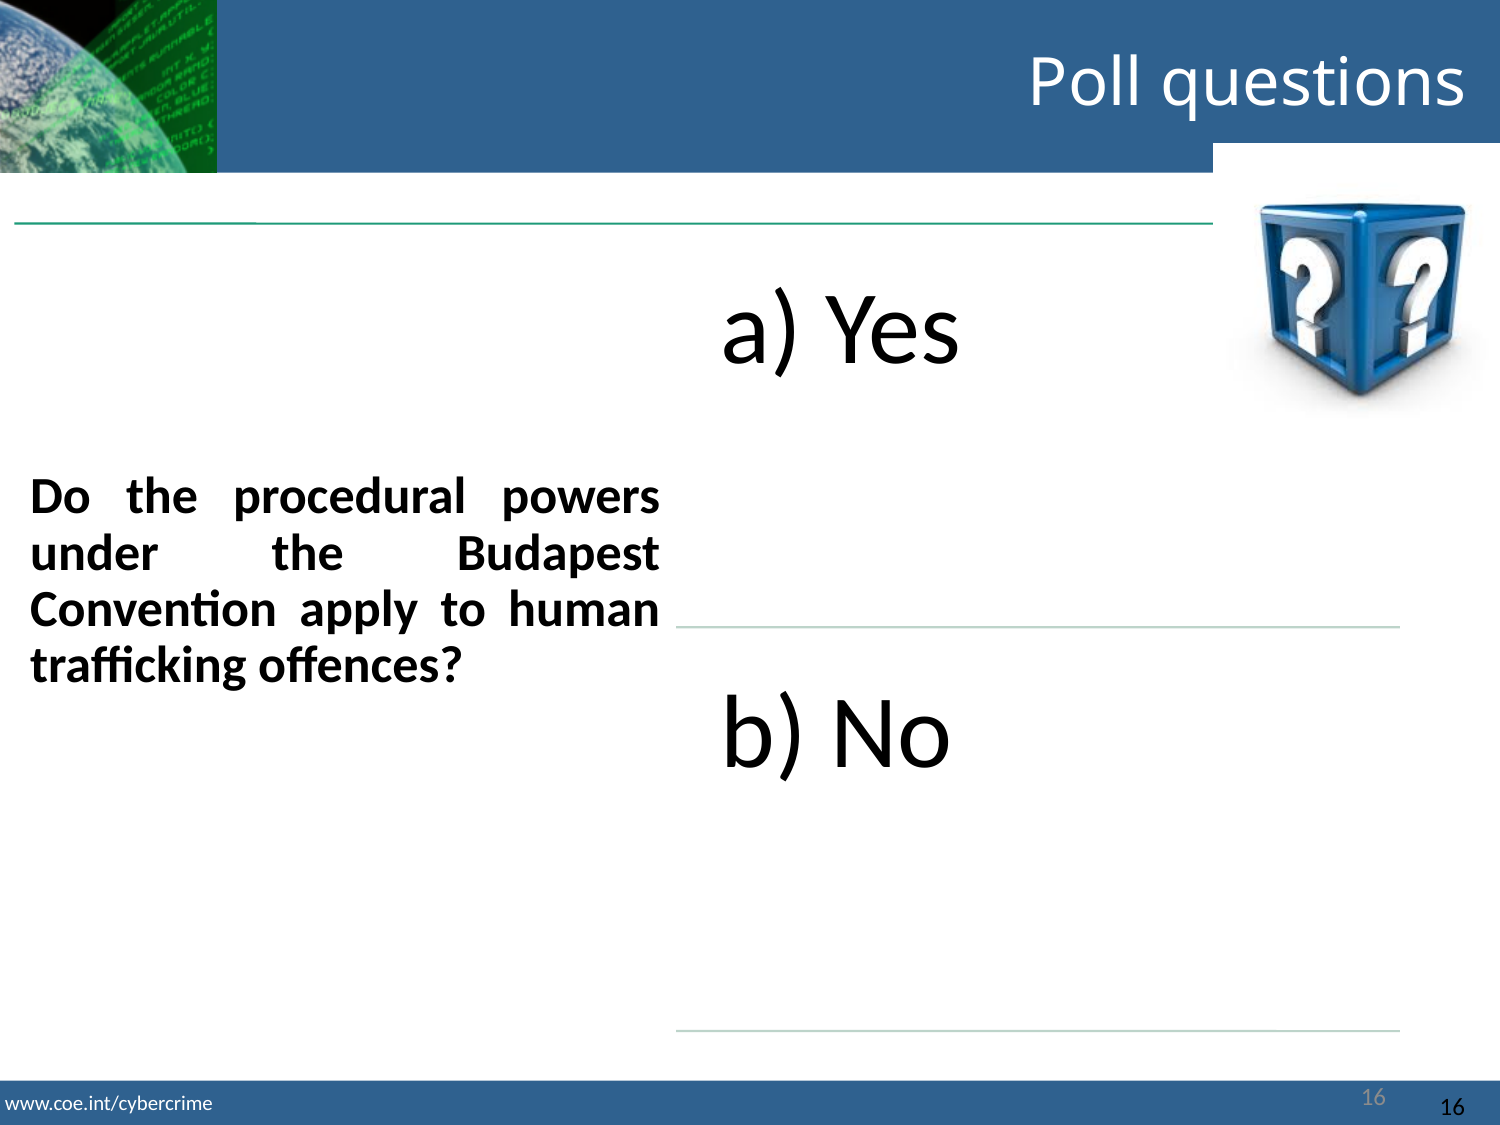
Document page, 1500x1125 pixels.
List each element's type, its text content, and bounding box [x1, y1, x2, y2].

picture [0, 1, 217, 173]
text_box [14, 223, 1402, 1053]
text_box Poll questions [230, 31, 1483, 126]
picture [1213, 143, 1500, 434]
slide_number 16 [1051, 1065, 1402, 1125]
text_box 16 [1399, 1069, 1480, 1125]
